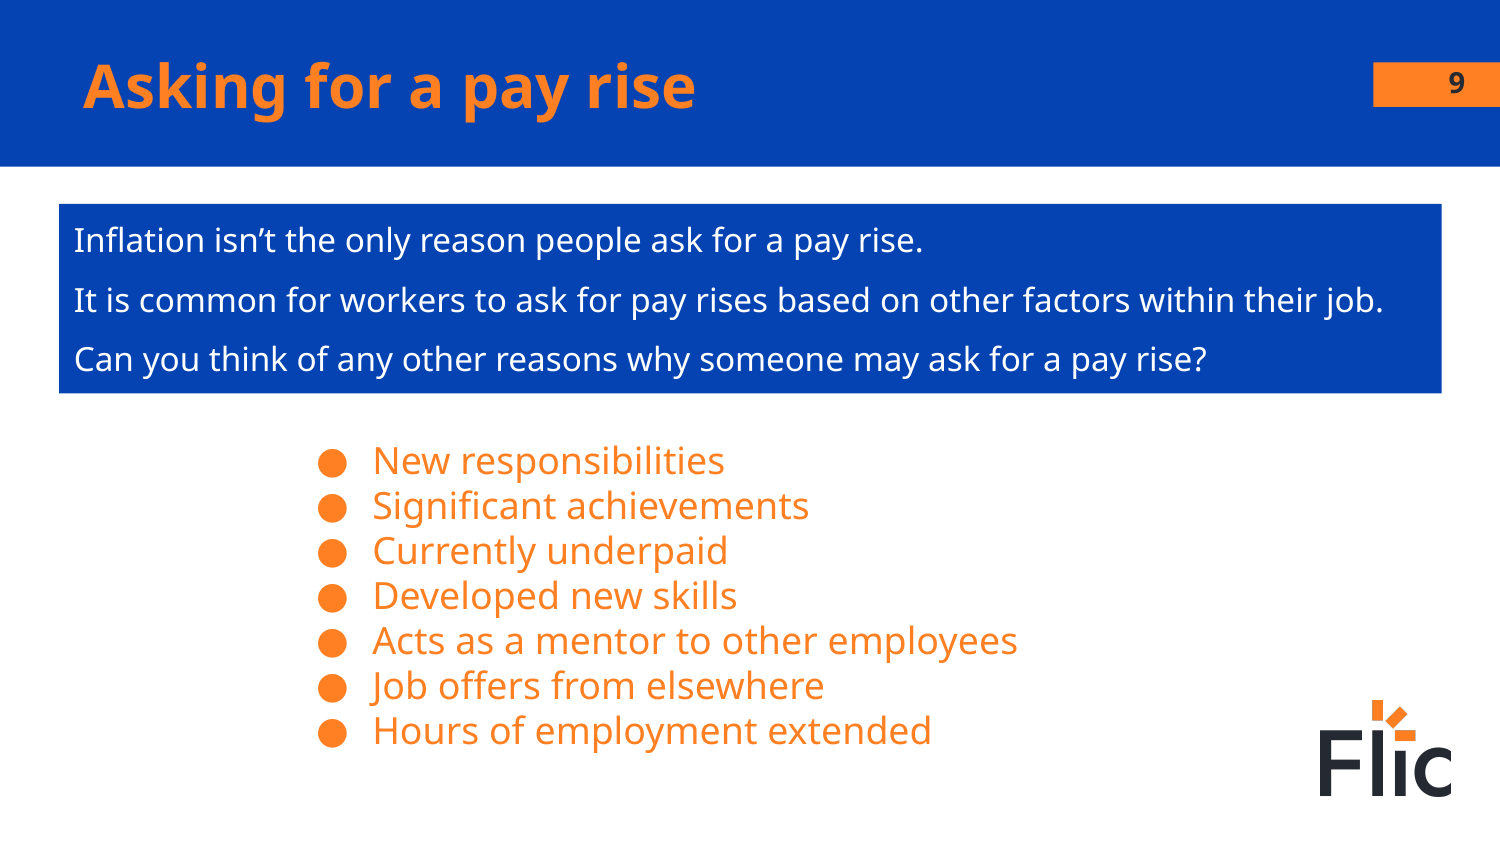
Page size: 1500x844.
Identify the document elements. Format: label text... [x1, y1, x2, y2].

text_box Inflation isn’t the only reason people ask for a pay rise. It is common for workers to ask for pay rises based on other factors within their job. Can you think of any other reasons why someone may ask for a pay rise? [59, 203, 1442, 394]
text_box Asking for a pay rise [68, 32, 950, 136]
text_box New responsibilities Significant achievements Currently underpaid Developed new skills Acts as a mentor to other employees Job offers from elsewhere Hours of employment extended [282, 421, 1218, 767]
picture [1320, 700, 1451, 797]
slide_number ‹#› [1398, 66, 1481, 104]
